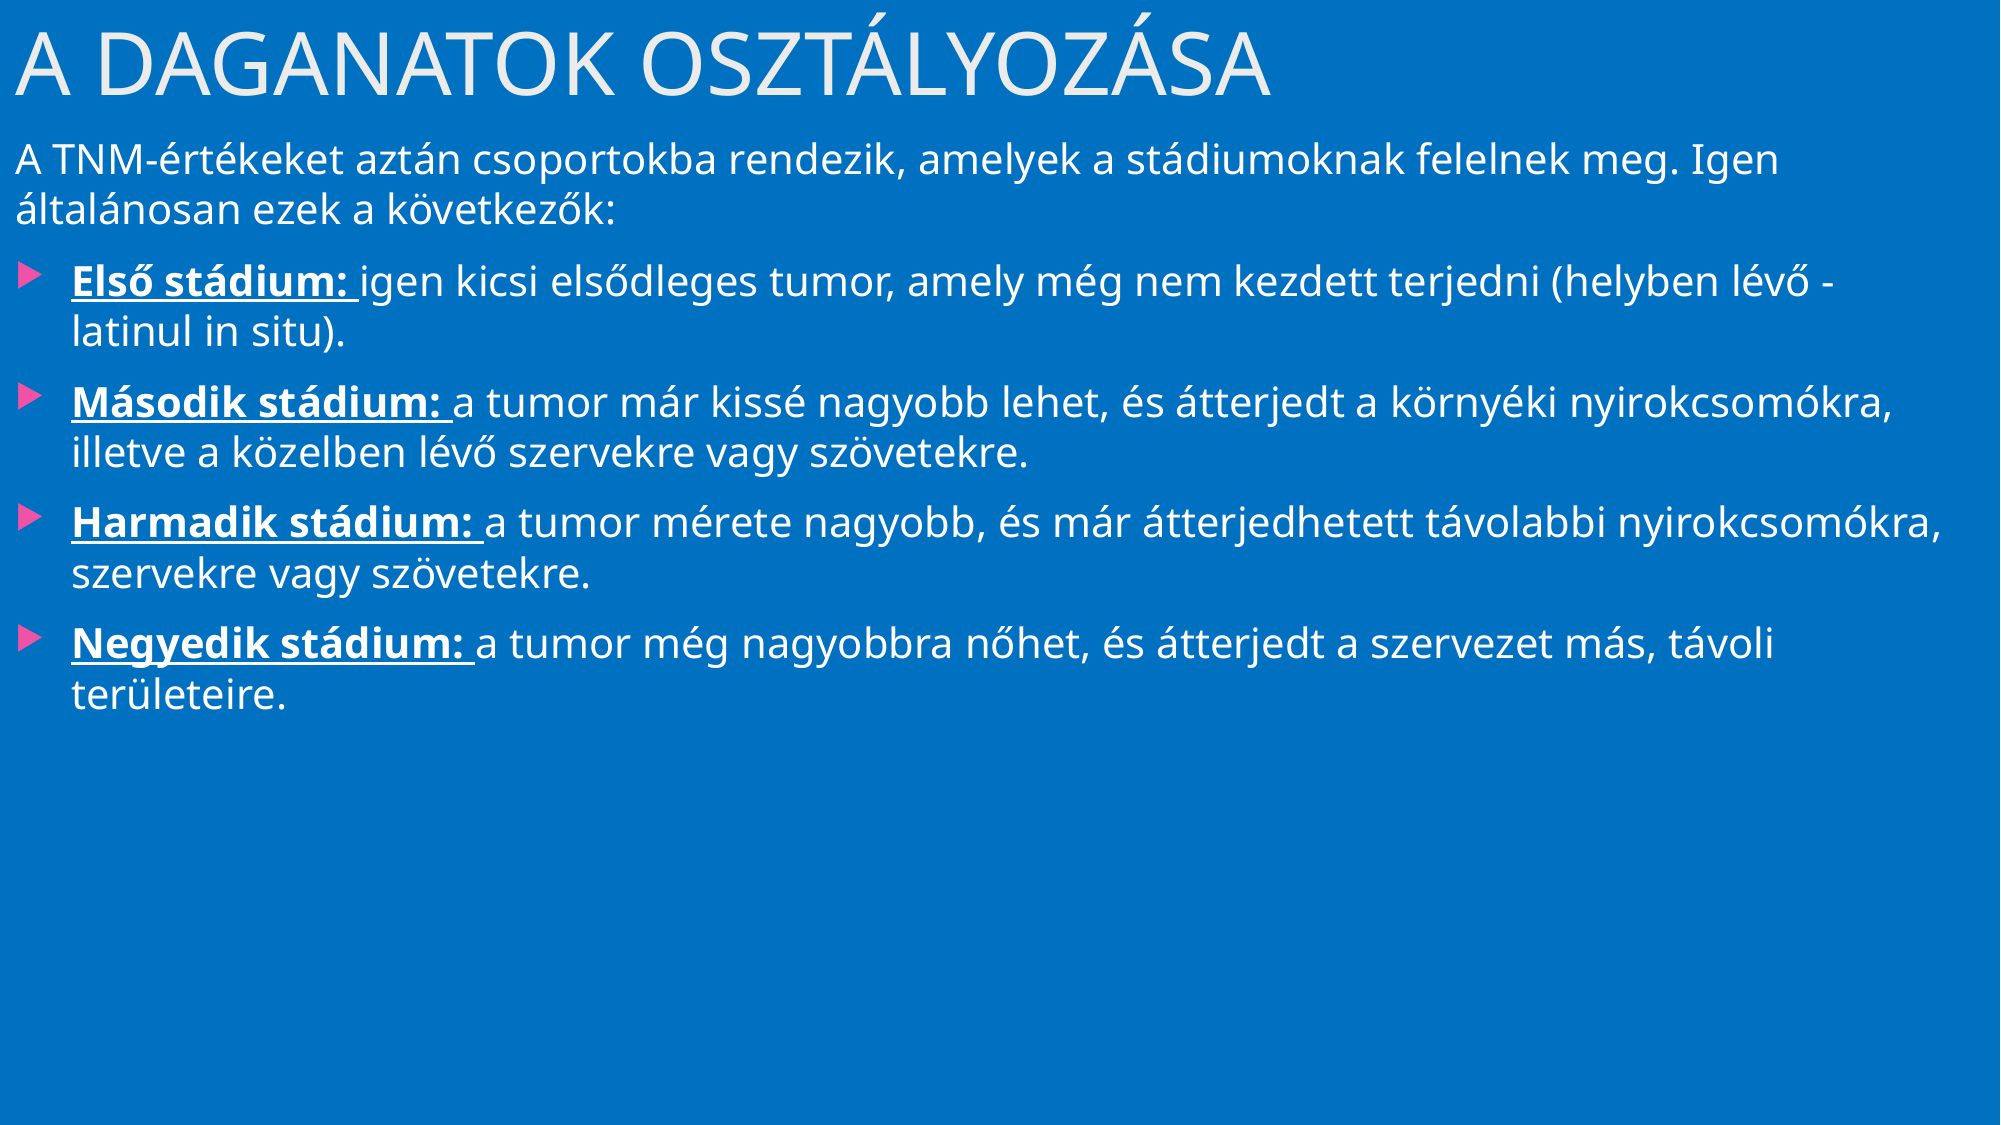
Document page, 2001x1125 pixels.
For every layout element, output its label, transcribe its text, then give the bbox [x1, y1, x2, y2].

list A TNM-értékeket aztán csoportokba rendezik, amelyek a stádiumoknak felelnek meg. Igen általánosan ezek a következők: Első stádium: igen kicsi elsődleges tumor, amely még nem kezdett terjedni (helyben lévő - latinul in situ). Második stádium: a tumor már kissé nagyobb lehet, és átterjedt a környéki nyirokcsomókra, illetve a közelben lévő szervekre vagy szövetekre. Harmadik stádium: a tumor mérete nagyobb, és már átterjedhetett távolabbi nyirokcsomókra, szervekre vagy szövetekre. Negyedik stádium: a tumor még nagyobbra nőhet, és átterjedt a szervezet más, távoli területeire. [0, 125, 1964, 1084]
title A DAGANATOK OSZTÁLYOZÁSA [0, 0, 1543, 125]
